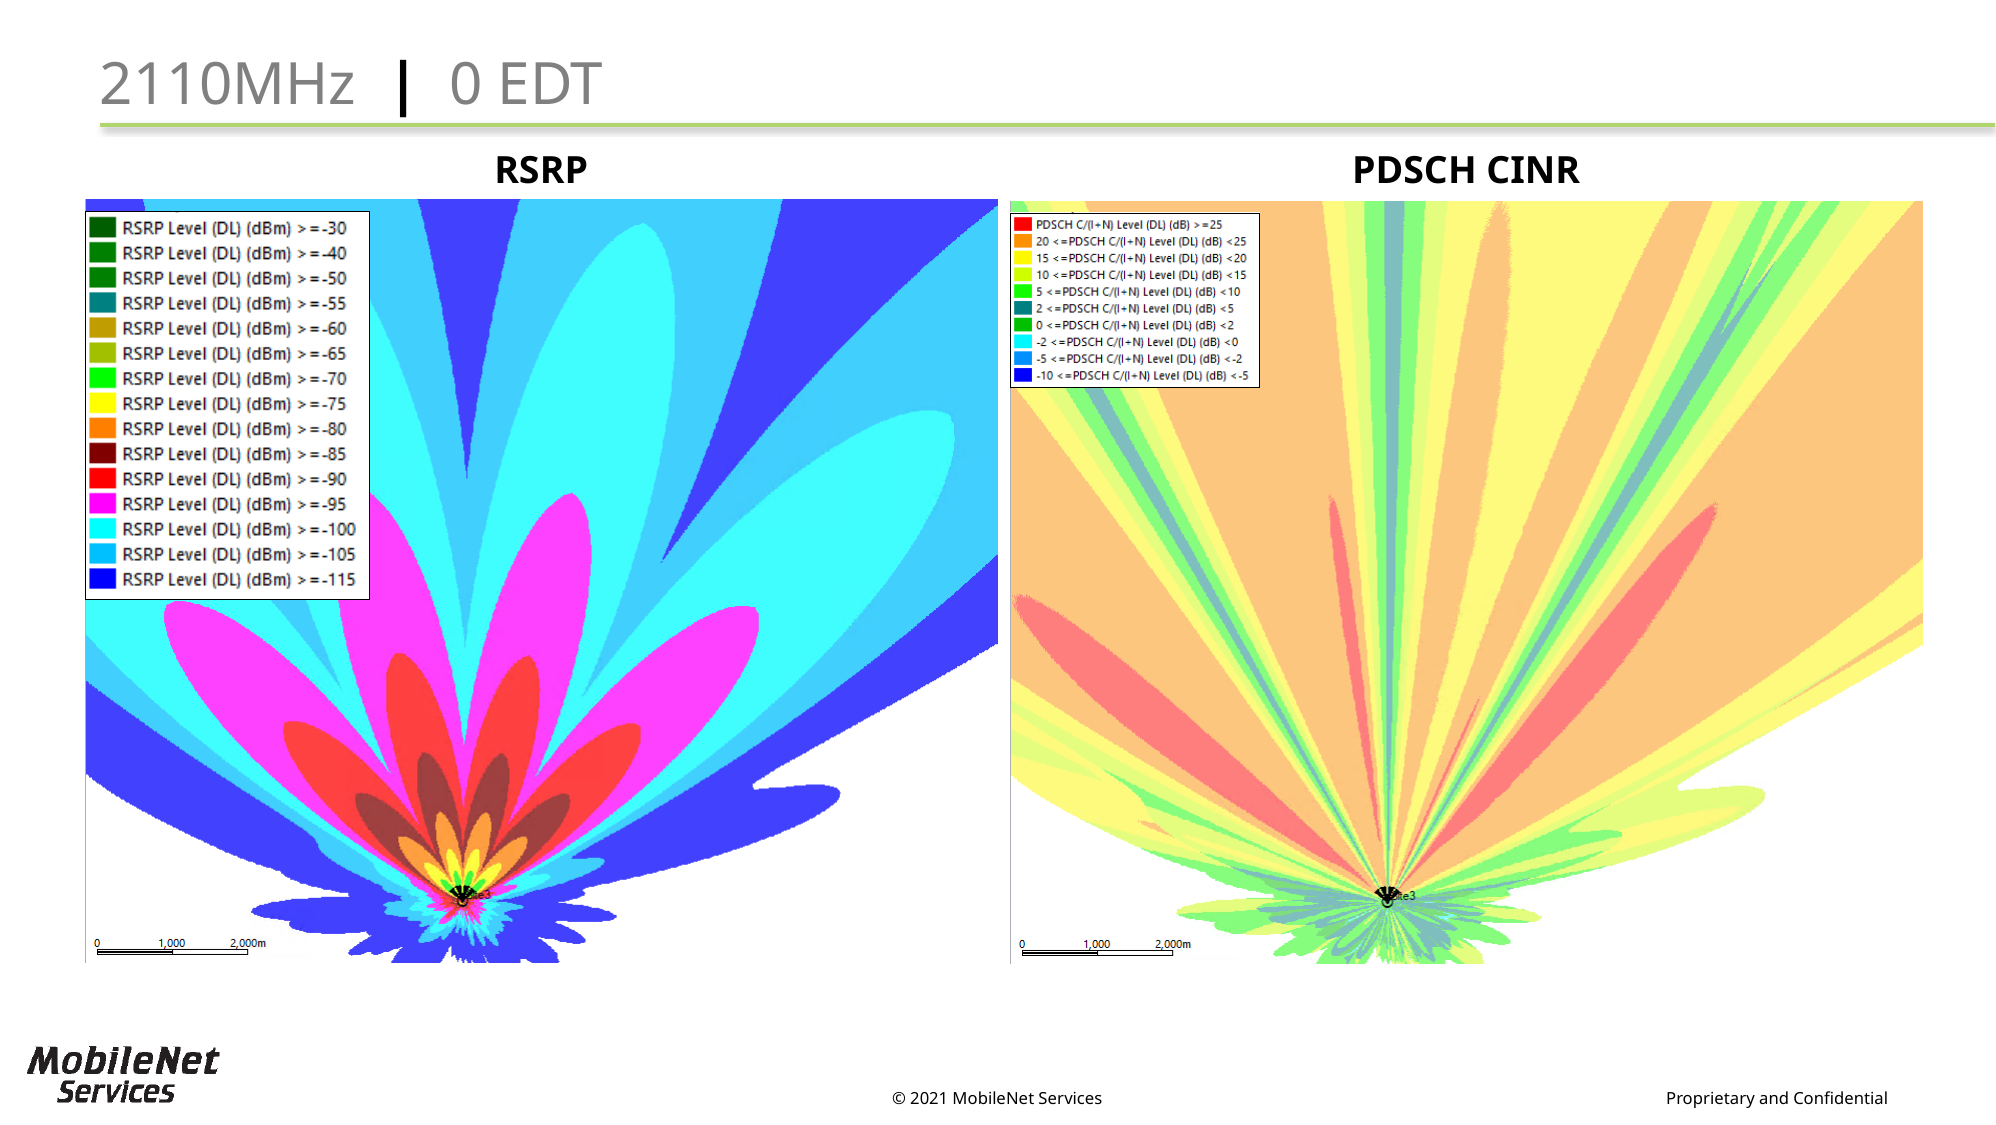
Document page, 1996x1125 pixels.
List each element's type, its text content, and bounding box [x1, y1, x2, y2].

picture [84, 211, 370, 600]
picture [19, 1037, 226, 1113]
text_box PDSCH CINR [1337, 138, 1596, 199]
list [84, 199, 998, 963]
picture [1009, 212, 1260, 389]
text_box RSRP [479, 138, 603, 198]
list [1009, 200, 1923, 964]
title 2110MHz | 0 EDT [85, 0, 1881, 175]
